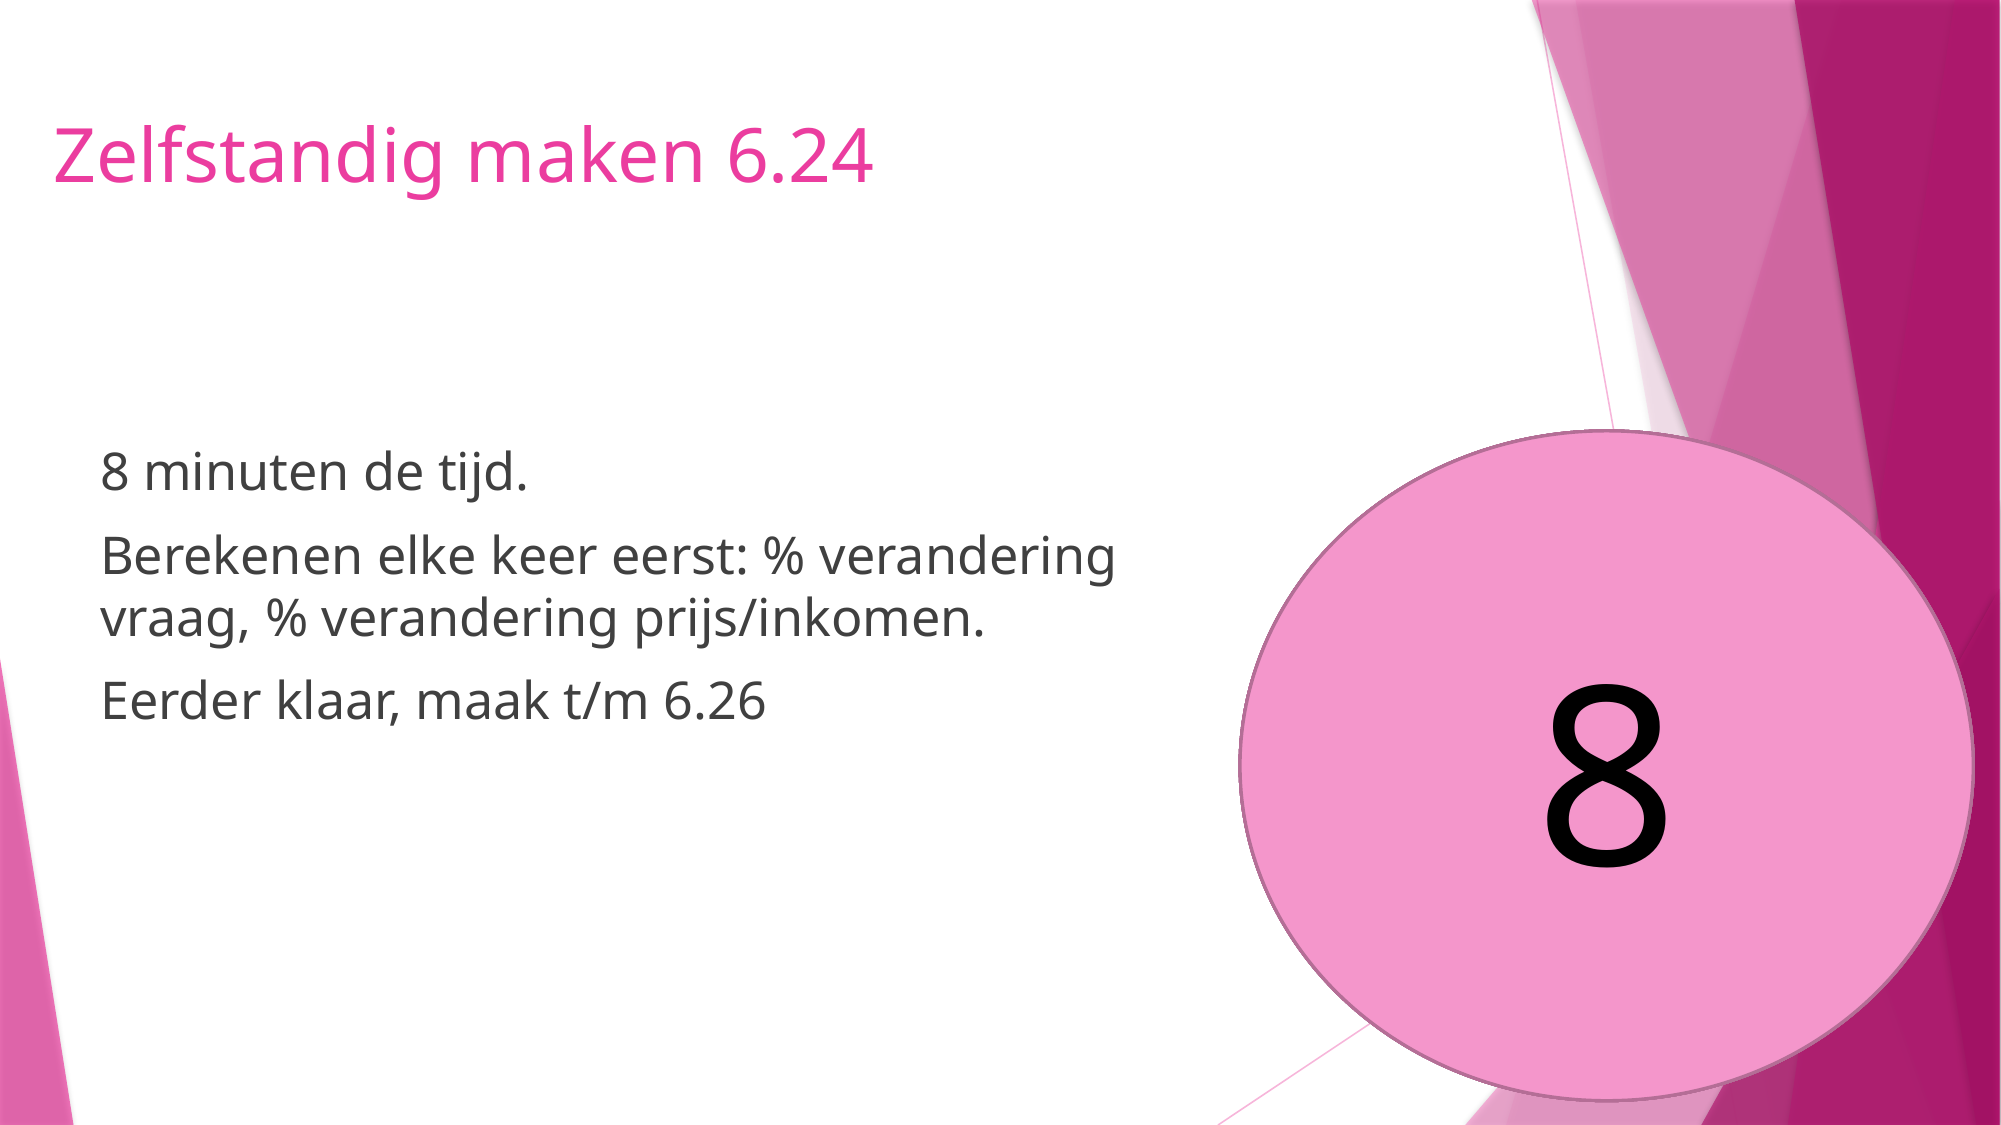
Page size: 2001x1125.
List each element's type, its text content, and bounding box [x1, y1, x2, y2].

text_box 8 [1238, 429, 1975, 1103]
title Zelfstandig maken 6.24 [38, 99, 1614, 317]
list 8 minuten de tijd. Berekenen elke keer eerst: % verandering vraag, % verandering prijs/inkomen. Eerder klaar, maak t/m 6.26 [85, 348, 1169, 1078]
